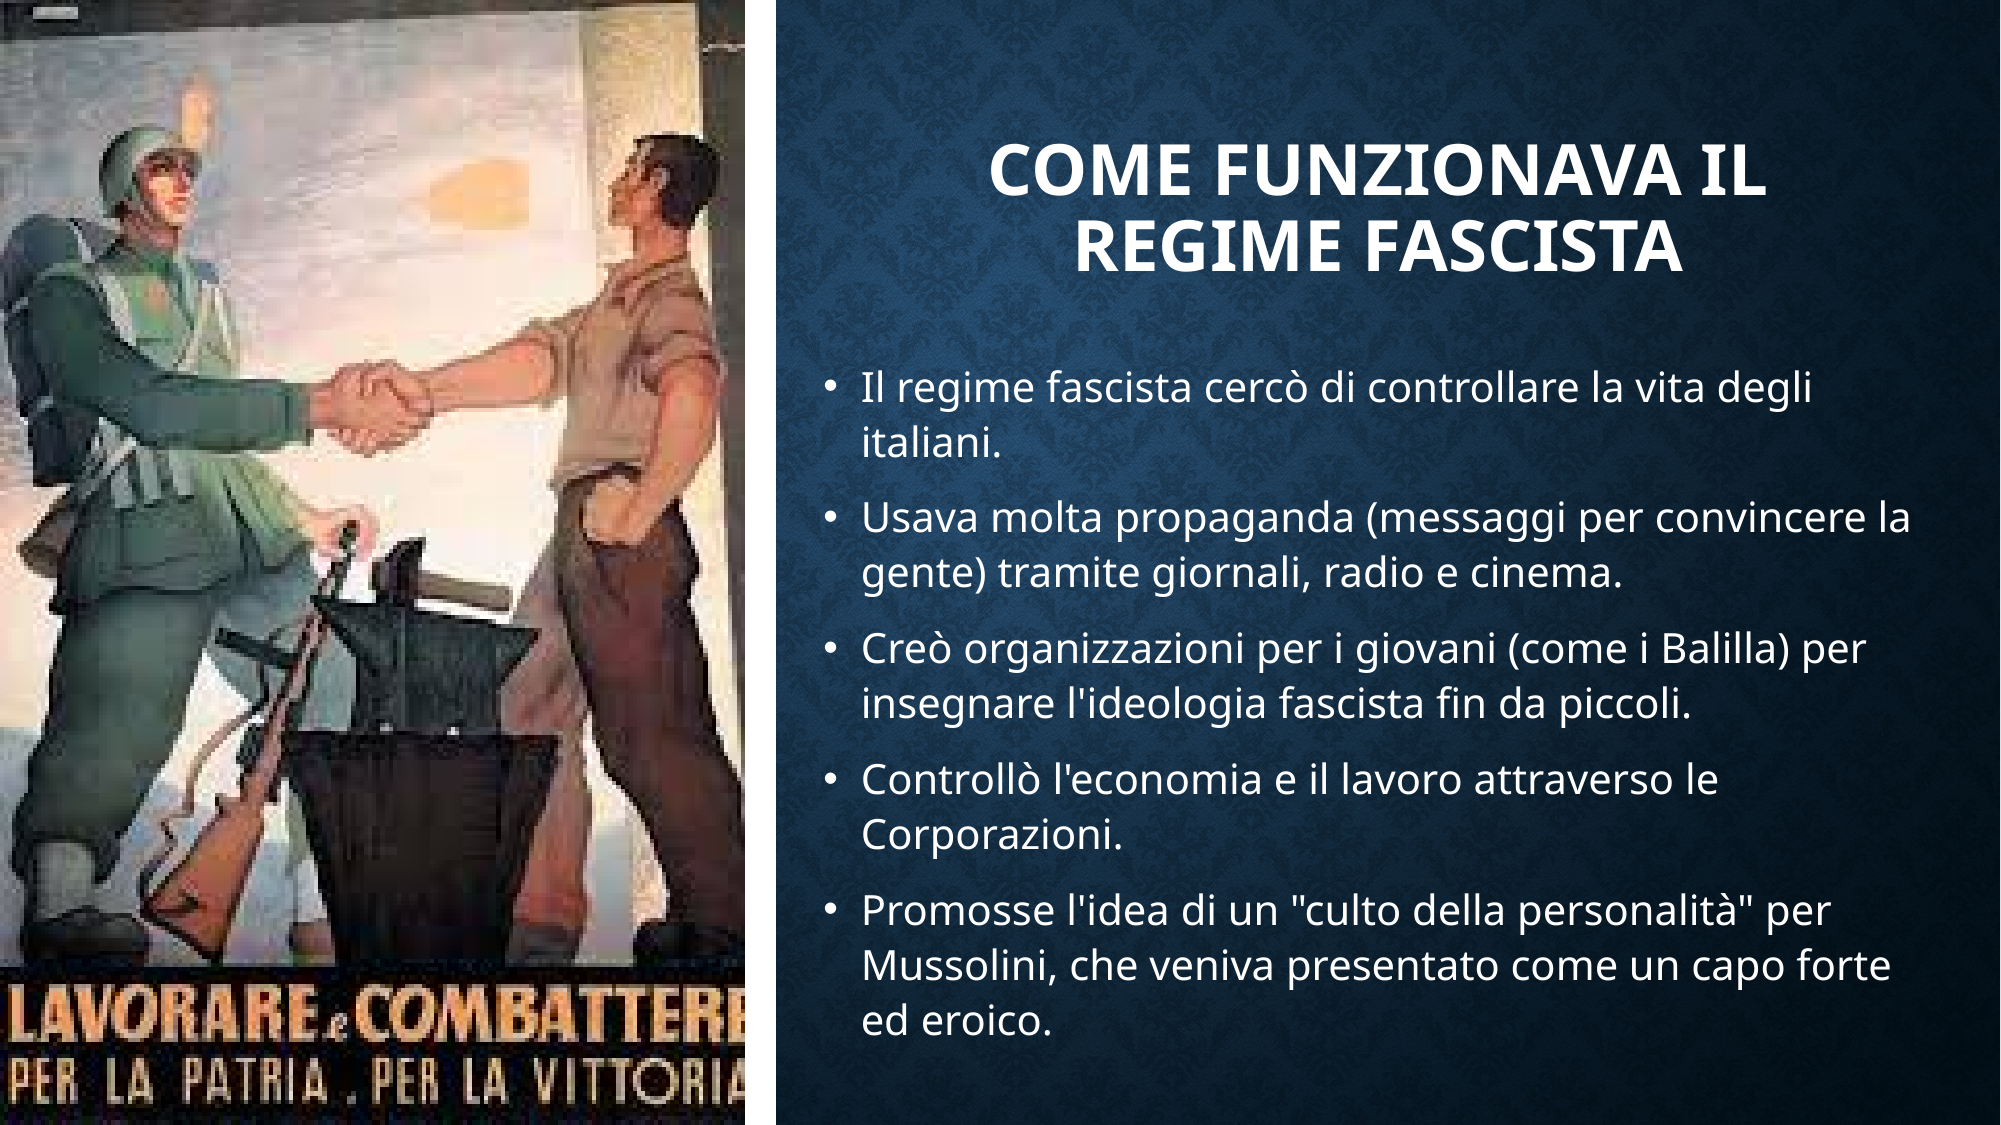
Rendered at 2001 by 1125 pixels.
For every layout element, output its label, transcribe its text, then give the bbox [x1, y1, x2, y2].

picture [0, 0, 761, 1125]
list Il regime fascista cercò di controllare la vita degli italiani. Usava molta propaganda (messaggi per convincere la gente) tramite giornali, radio e cinema. Creò organizzazioni per i giovani (come i Balilla) per insegnare l'ideologia fascista fin da piccoli. Controllò l'economia e il lavoro attraverso le Corporazioni. Promosse l'idea di un "culto della personalità" per Mussolini, che veniva presentato come un capo forte ed eroico. [808, 347, 1949, 954]
title Come Funzionava il Regime Fascista [858, 101, 1899, 320]
